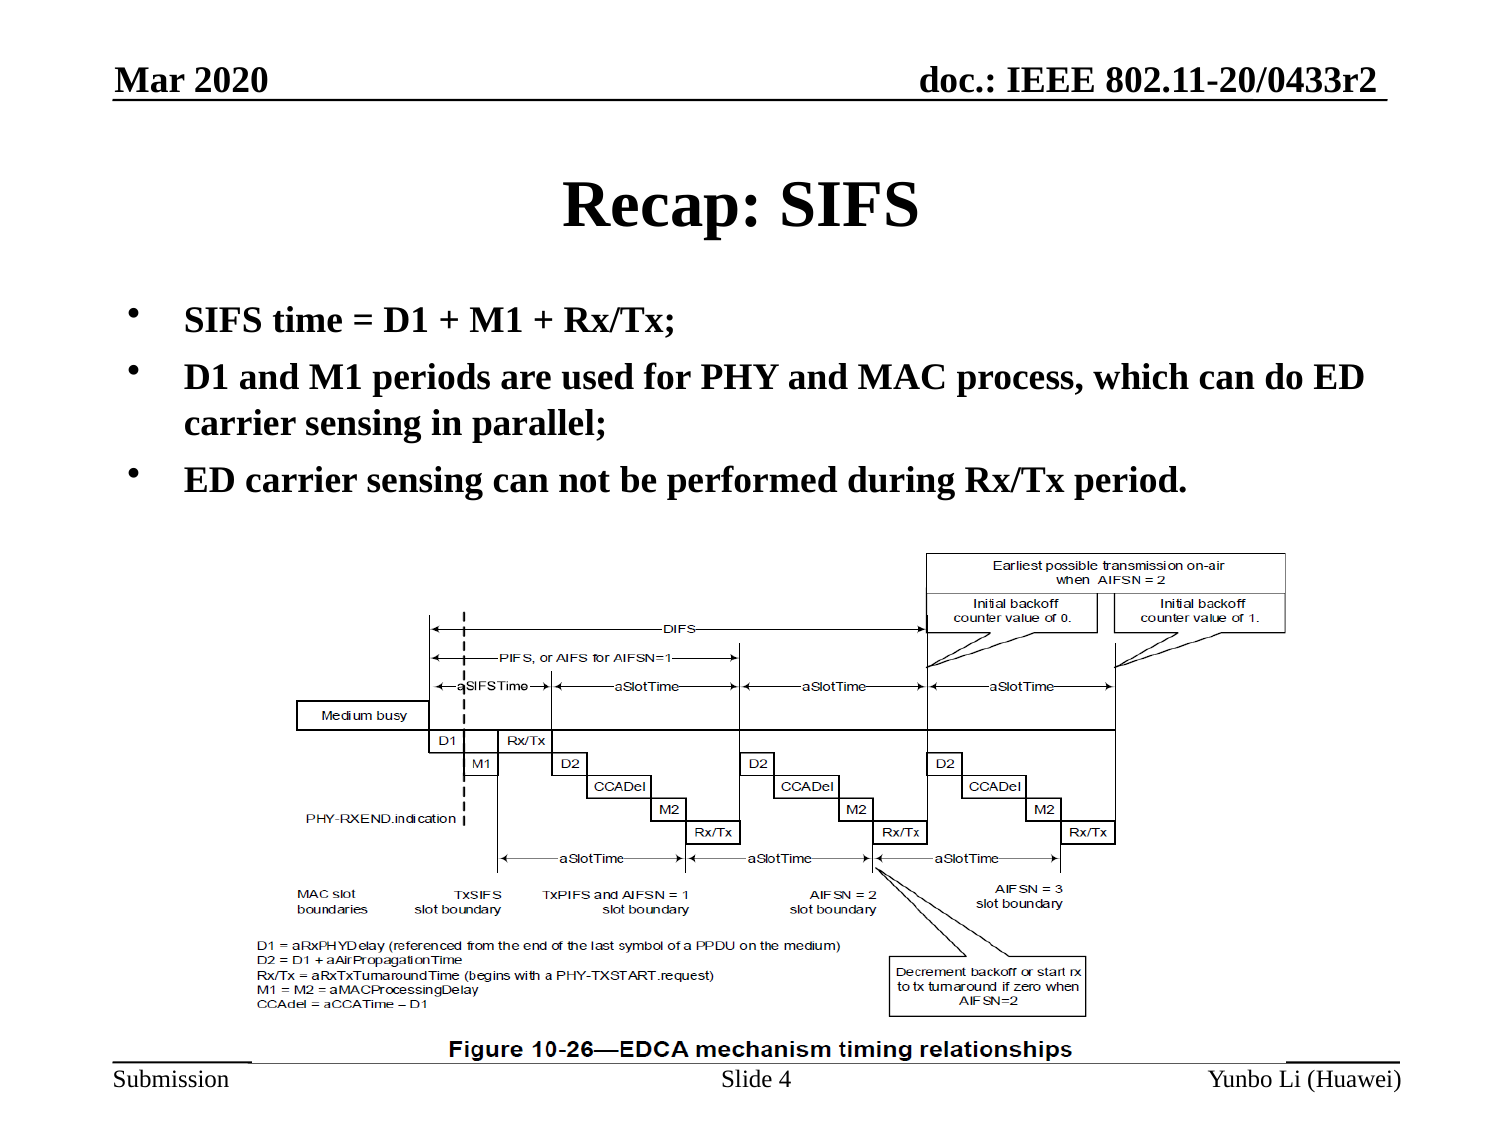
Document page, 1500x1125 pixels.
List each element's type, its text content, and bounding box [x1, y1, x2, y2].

slide_number Slide 4 [712, 1071, 800, 1093]
footer Yunbo Li (Huawei) [1204, 1061, 1402, 1093]
picture [251, 549, 1286, 1063]
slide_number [114, 54, 271, 101]
list SIFS time = D1 + M1 + Rx/Tx; D1 and M1 periods are used for PHY and MAC process, which can do ED carrier sensing in parallel; ED carrier sensing can not be performed during Rx/Tx period. [112, 287, 1425, 1024]
title Recap: SIFS [112, 112, 1388, 288]
